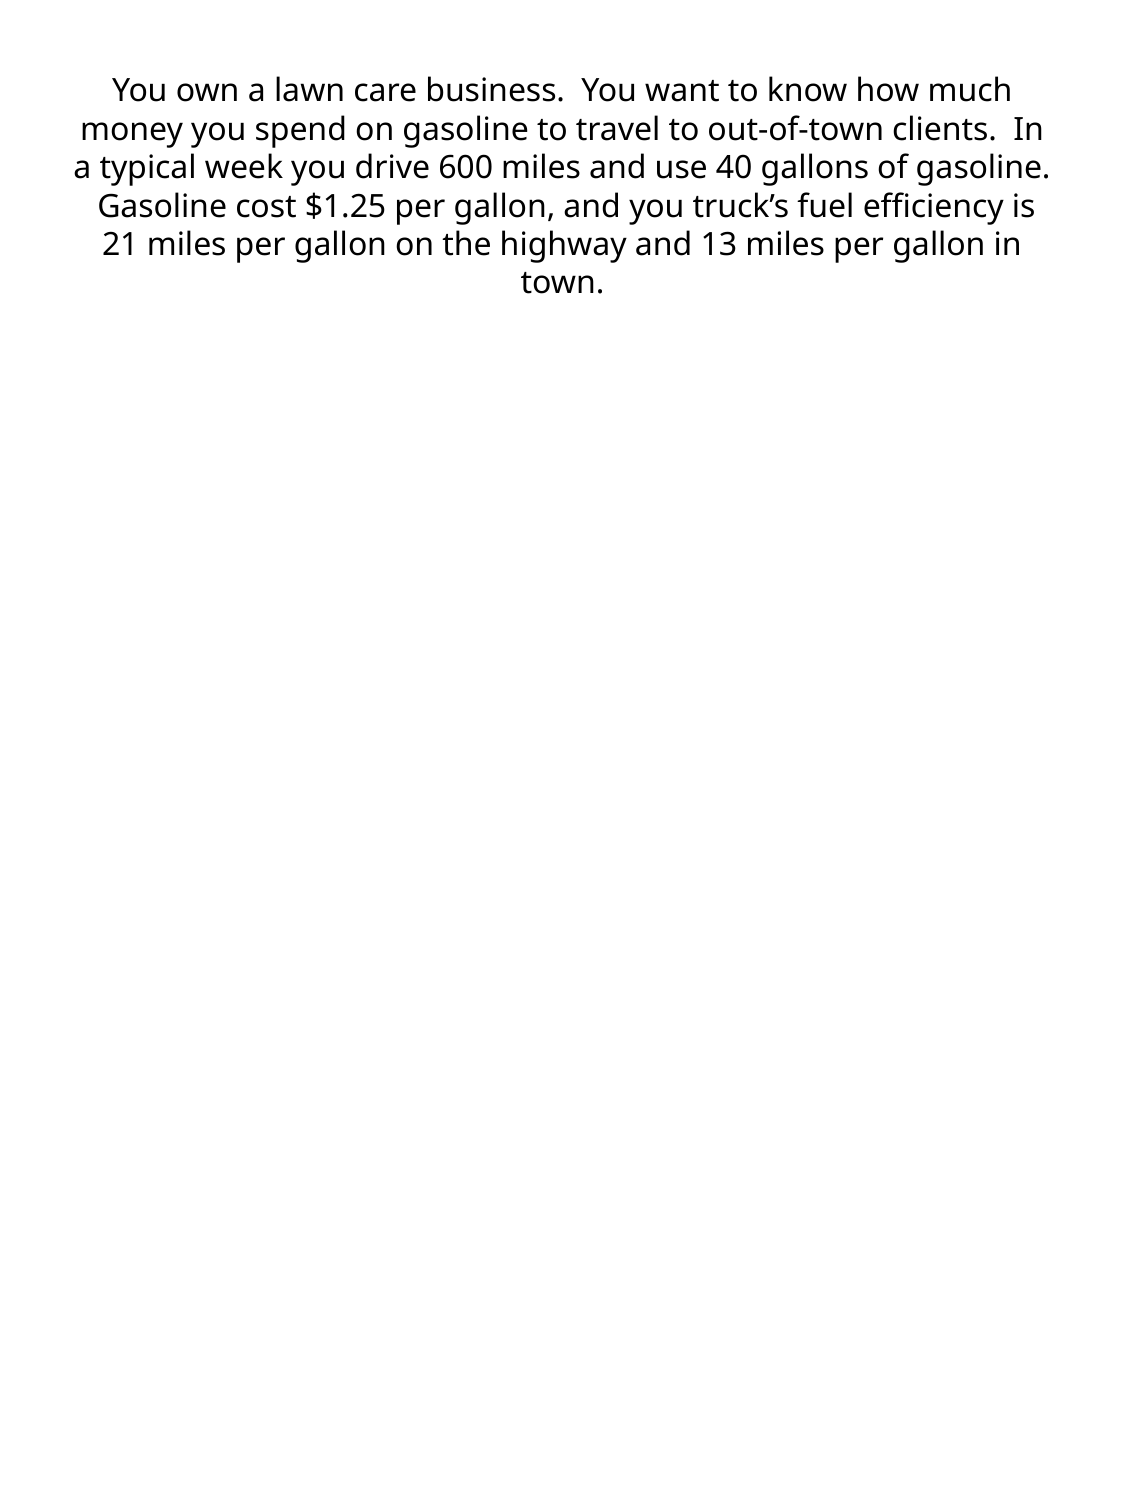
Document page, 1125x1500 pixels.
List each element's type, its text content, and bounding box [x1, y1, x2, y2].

title You own a lawn care business. You want to know how much money you spend on gasoline to travel to out-of-town clients. In a typical week you drive 600 miles and use 40 gallons of gasoline. Gasoline cost $1.25 per gallon, and you truck’s fuel efficiency is 21 miles per gallon on the highway and 13 miles per gallon in town. [56, 60, 1069, 310]
